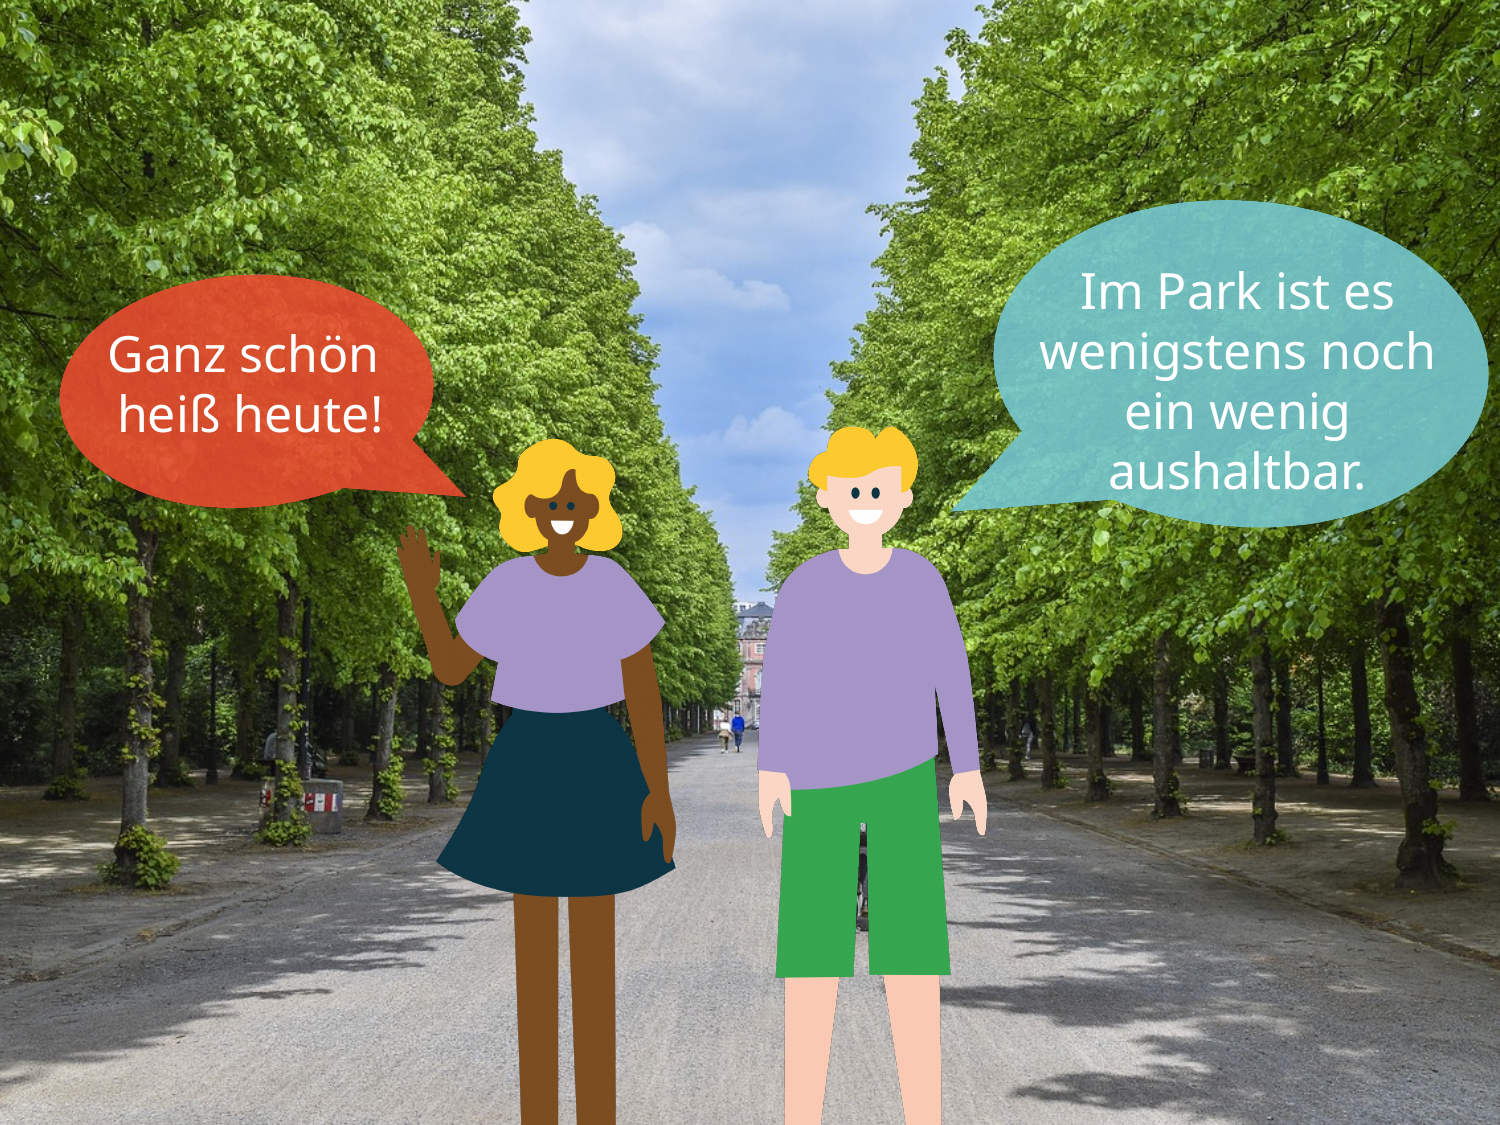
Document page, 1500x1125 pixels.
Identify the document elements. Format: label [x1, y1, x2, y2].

list [0, 0, 1500, 1125]
picture [51, 265, 707, 1125]
picture [709, 186, 1500, 1125]
